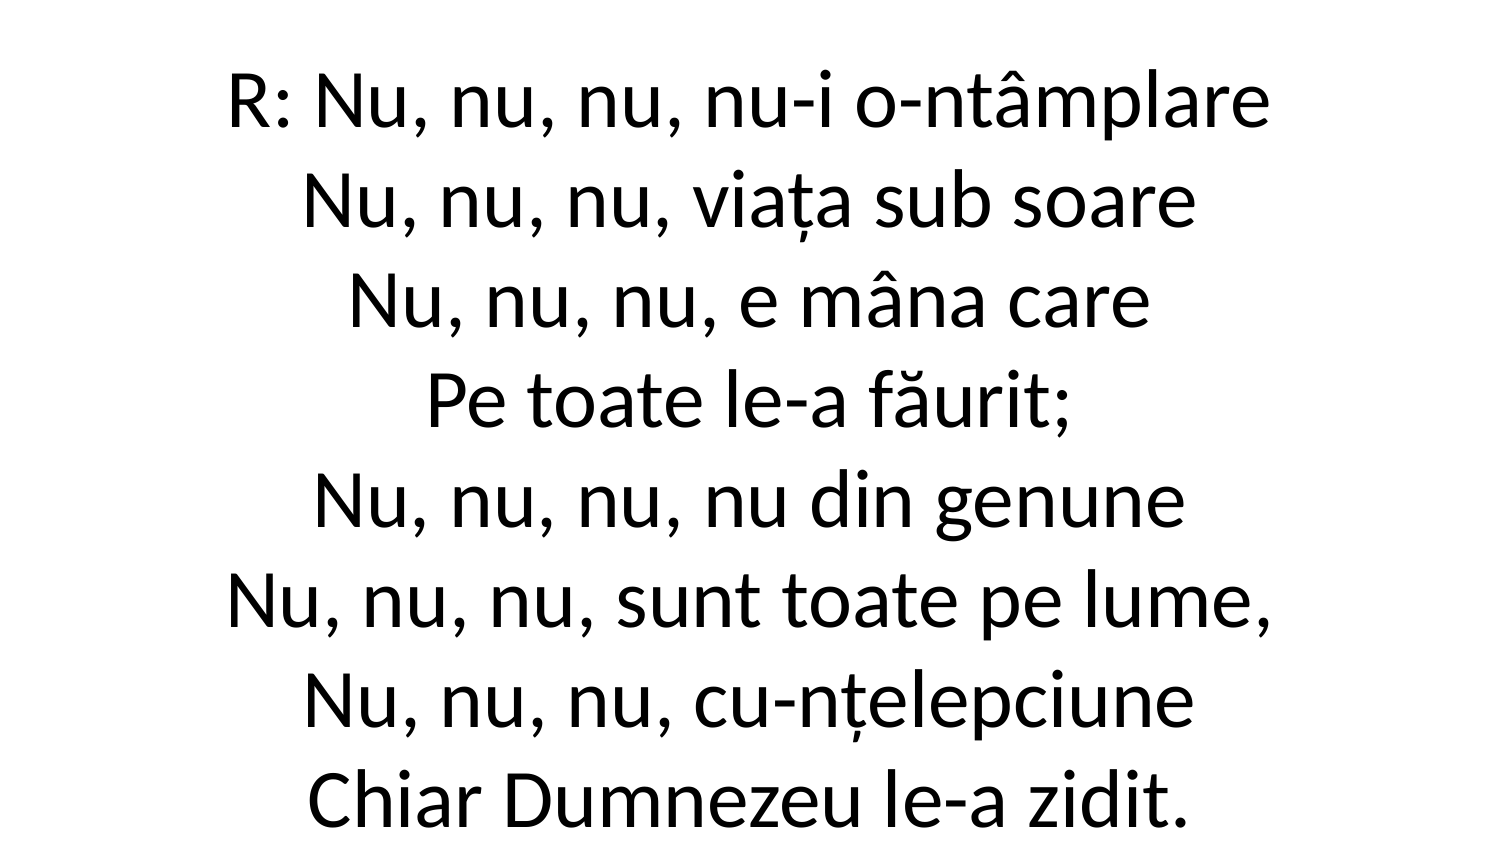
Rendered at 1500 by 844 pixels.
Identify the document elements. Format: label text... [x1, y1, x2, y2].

text_box R: Nu, nu, nu, nu-i o-ntâmplare Nu, nu, nu, viața sub soare Nu, nu, nu, e mâna care Pe toate le-a făurit; Nu, nu, nu, nu din genune Nu, nu, nu, sunt toate pe lume, Nu, nu, nu, cu-nțelepciune Chiar Dumnezeu le-a zidit. [210, 0, 1290, 844]
